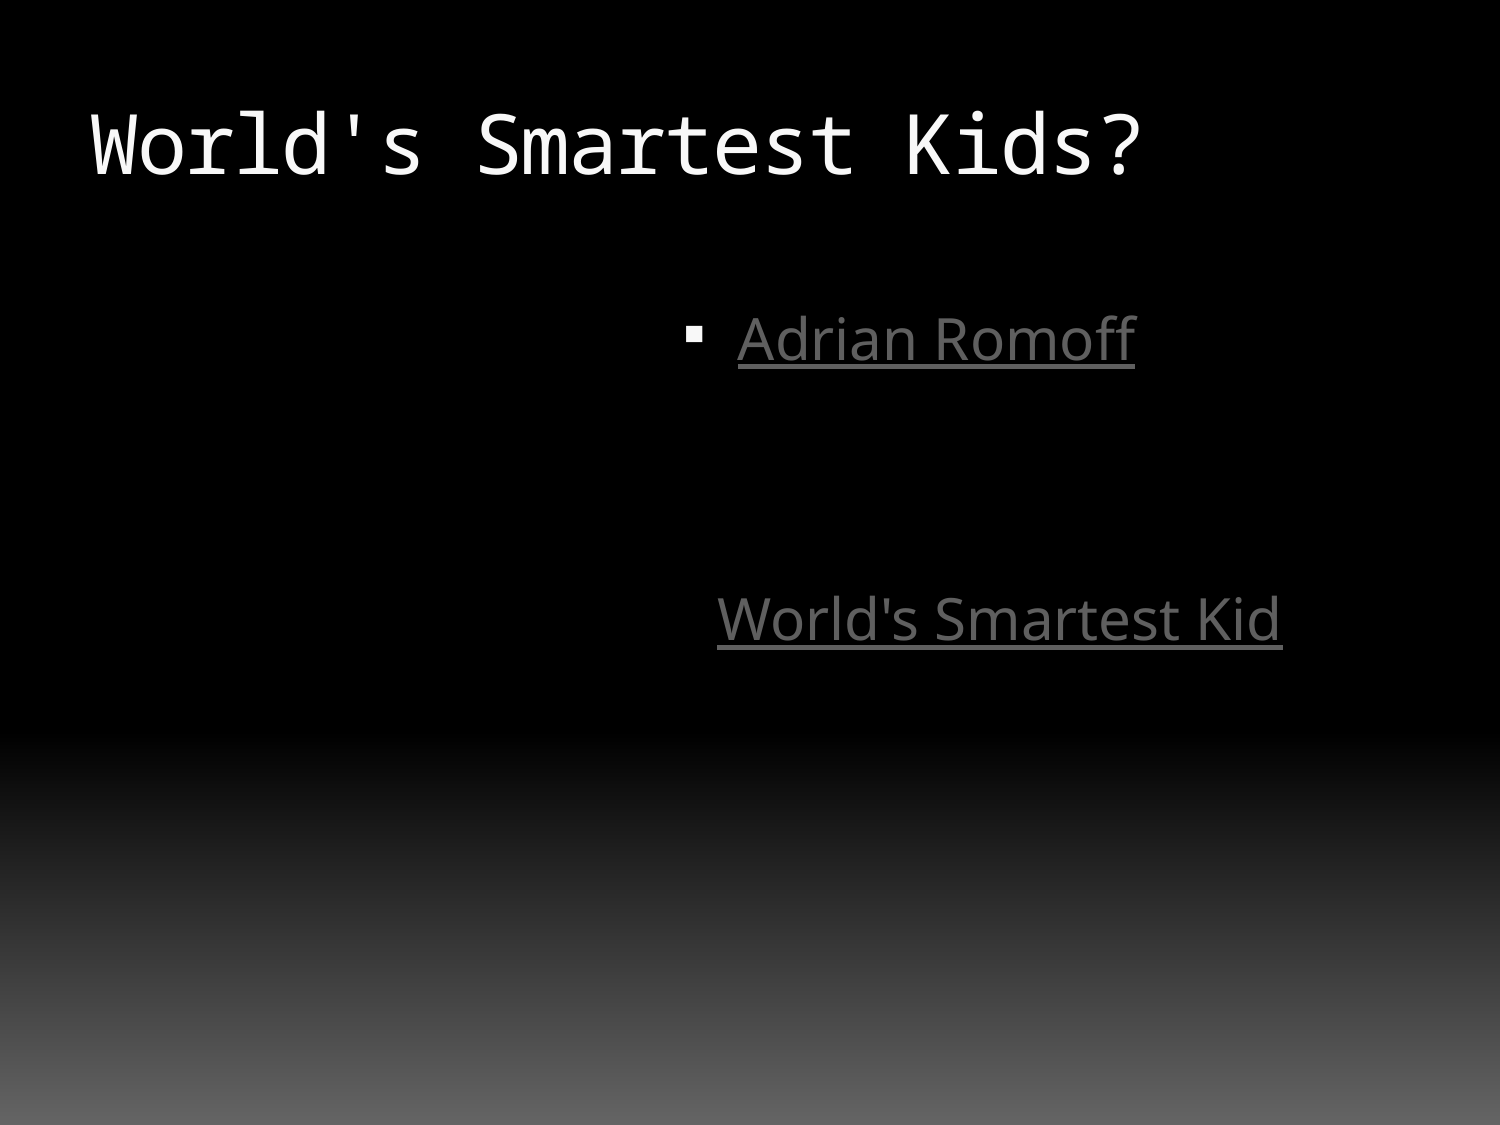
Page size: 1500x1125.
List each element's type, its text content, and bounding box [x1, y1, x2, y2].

list Adrian Romoff [655, 294, 1425, 405]
title World's Smartest Kids? [75, 83, 1425, 234]
list World's Smartest Kid [691, 575, 1353, 790]
